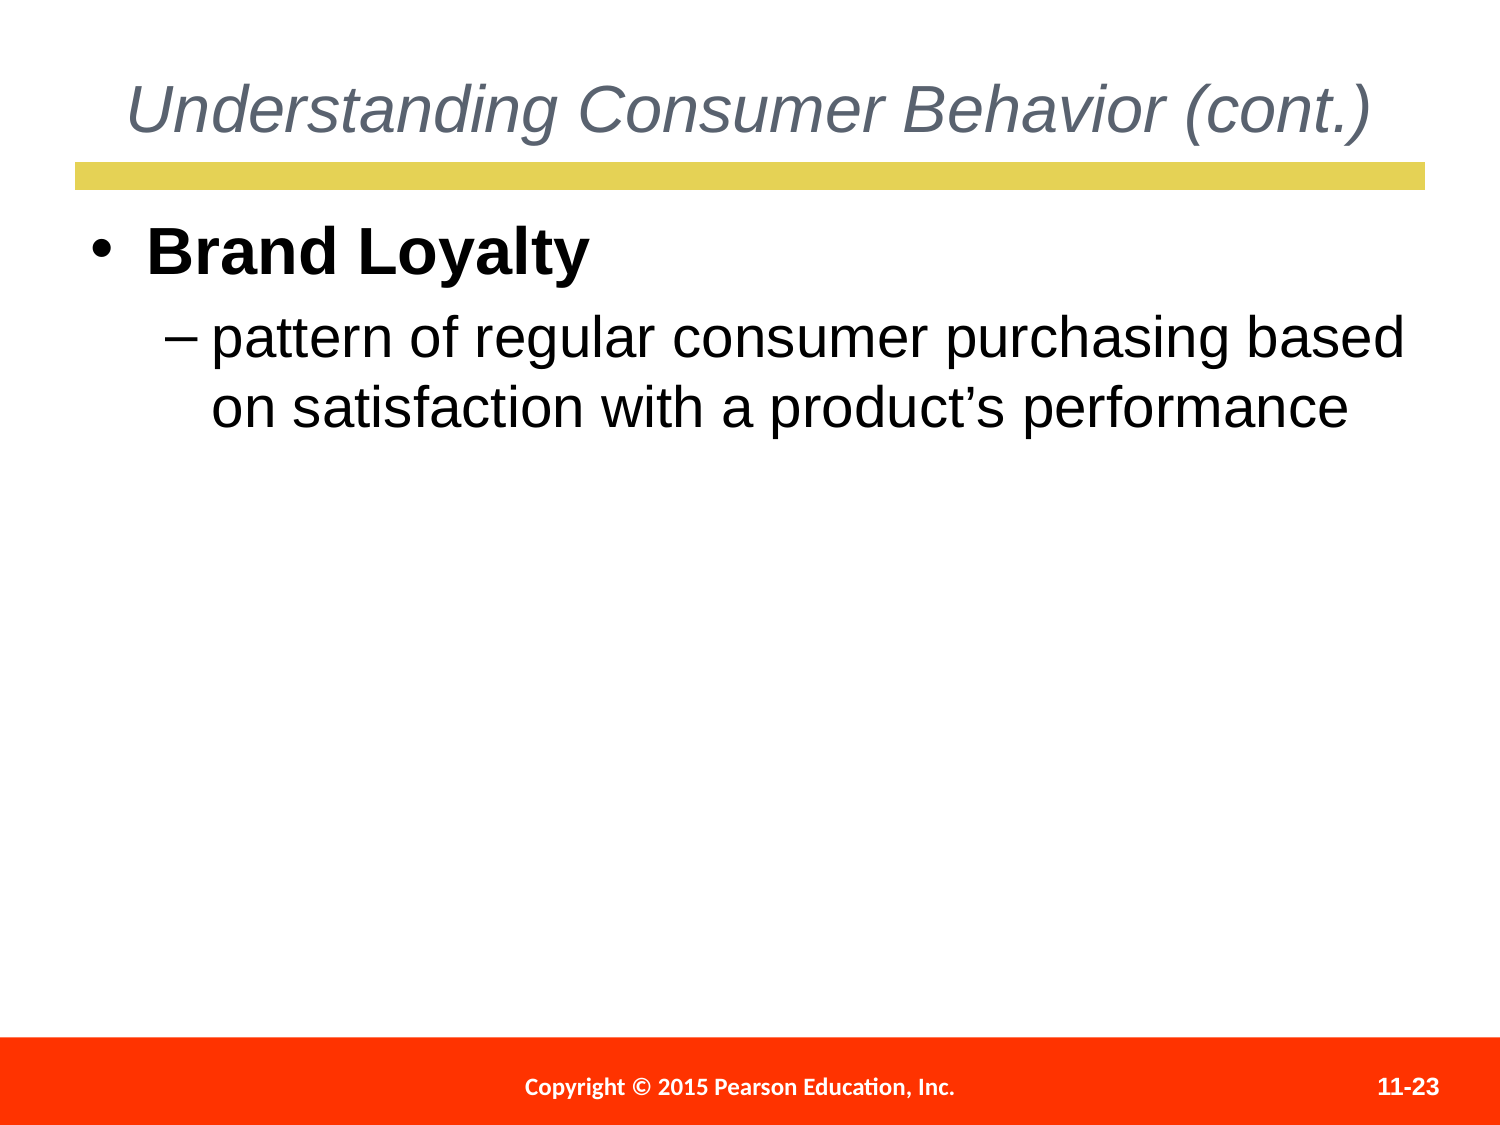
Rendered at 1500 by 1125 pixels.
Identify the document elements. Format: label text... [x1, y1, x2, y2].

text_box Understanding Consumer Behavior (cont.) [74, 12, 1425, 200]
list Brand Loyalty pattern of regular consumer purchasing based on satisfaction with a product’s performance [74, 199, 1426, 1006]
